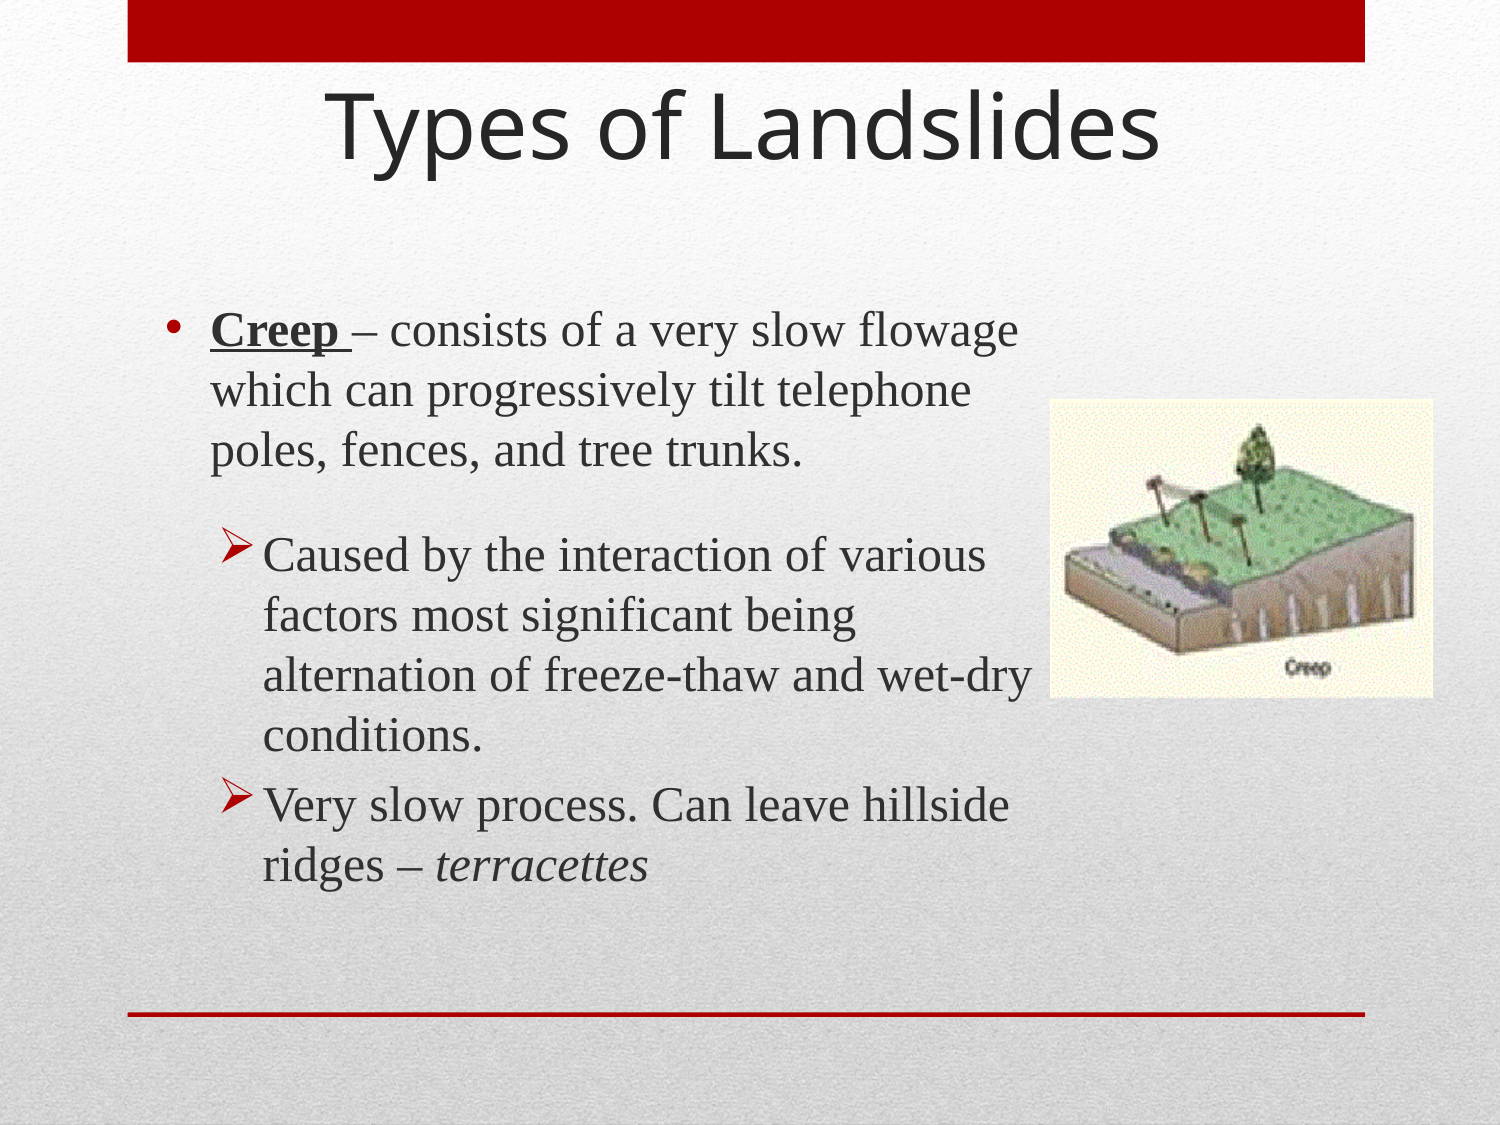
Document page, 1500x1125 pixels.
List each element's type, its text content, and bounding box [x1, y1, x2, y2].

list Creep – consists of a very slow flowage which can progressively tilt telephone poles, fences, and tree trunks. Caused by the interaction of various factors most significant being alternation of freeze-thaw and wet-dry conditions. Very slow process. Can leave hillside ridges – terracettes [150, 212, 1050, 975]
title Types of Landslides [174, 0, 1313, 186]
picture [1049, 399, 1434, 699]
